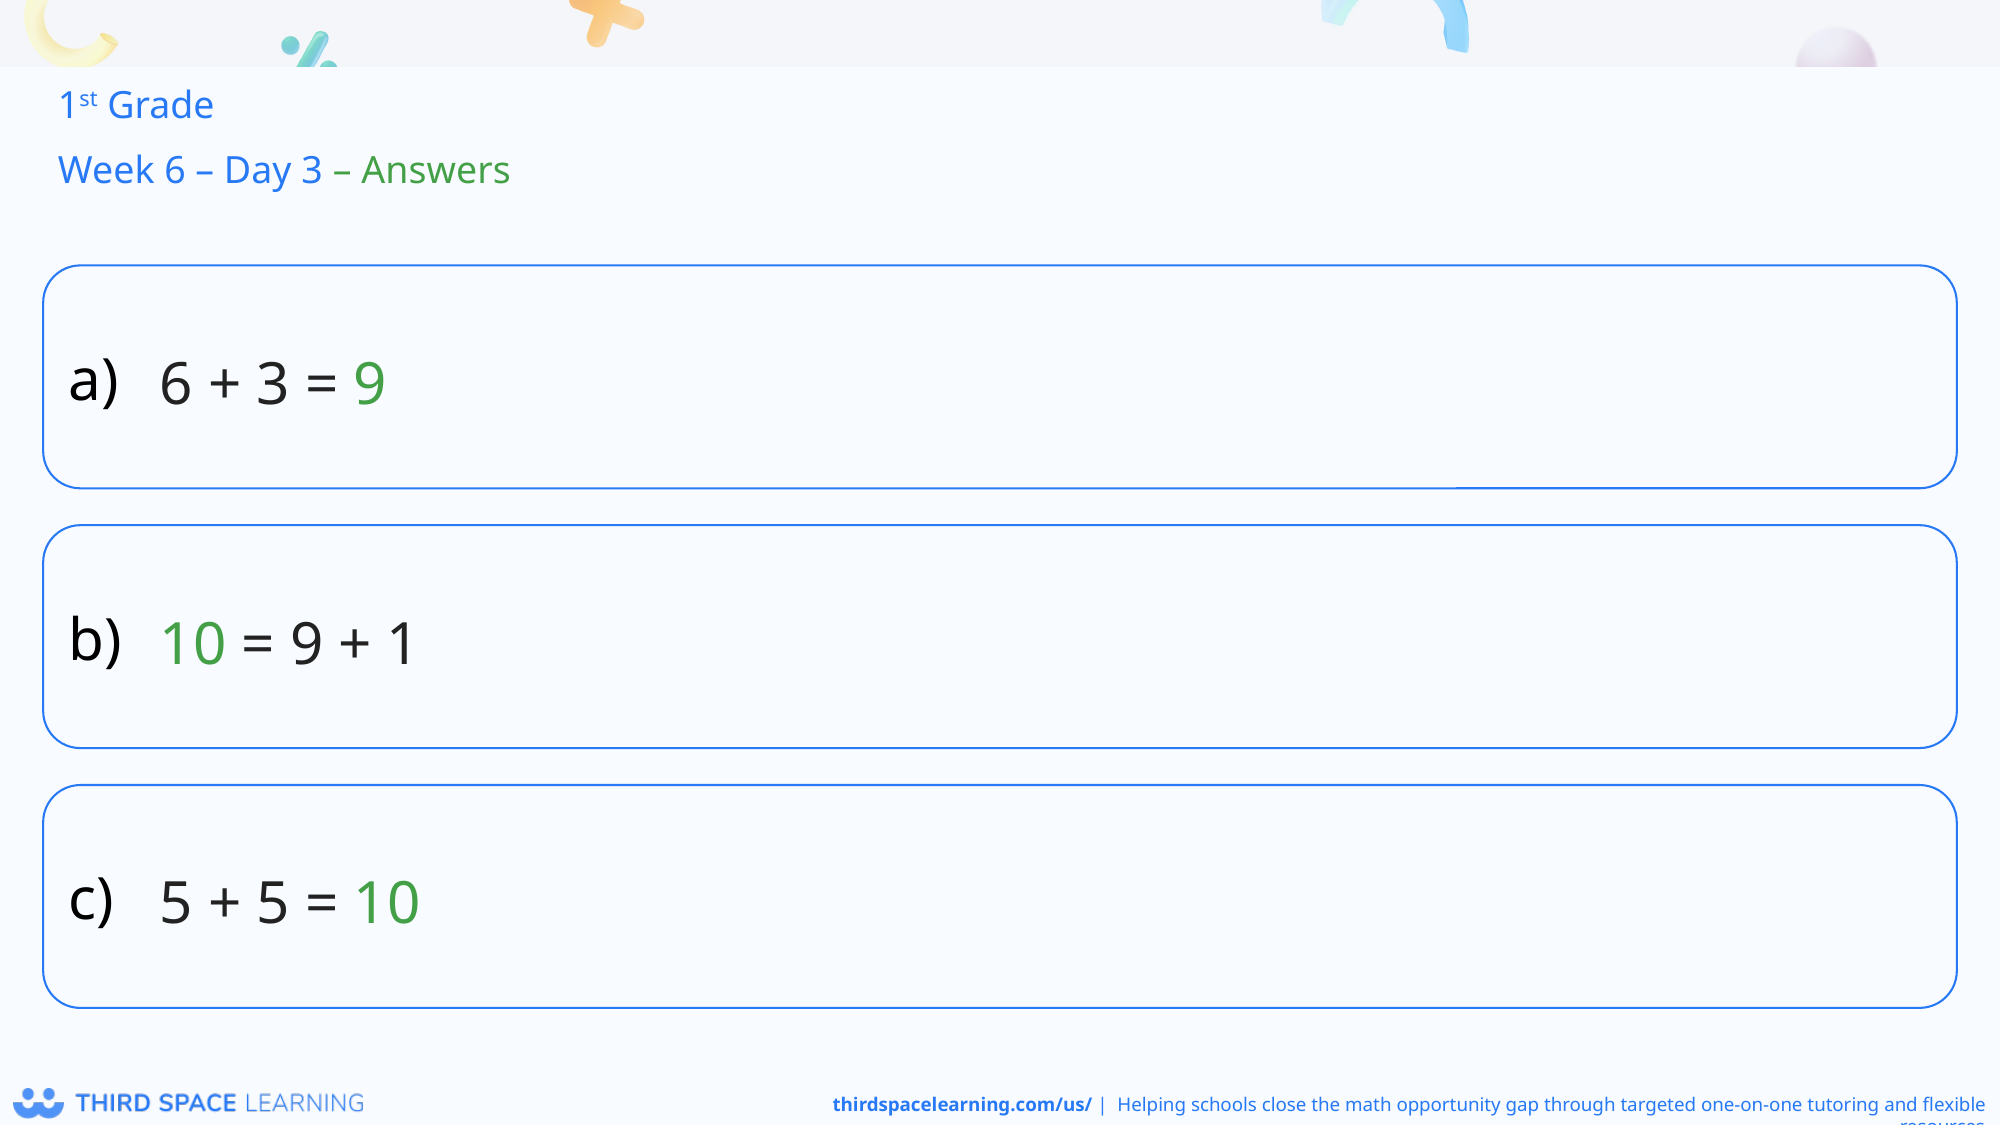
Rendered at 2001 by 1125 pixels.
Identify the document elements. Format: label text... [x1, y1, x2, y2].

picture [0, 0, 2000, 67]
picture [13, 1088, 365, 1119]
text_box 1st Grade Week 6 – Day 3 – Answers [43, 73, 705, 212]
list 5 + 5 = 10 [144, 807, 1922, 994]
list 6 + 3 = 9 [144, 288, 1922, 474]
list 10 = 9 + 1 [144, 548, 1922, 734]
